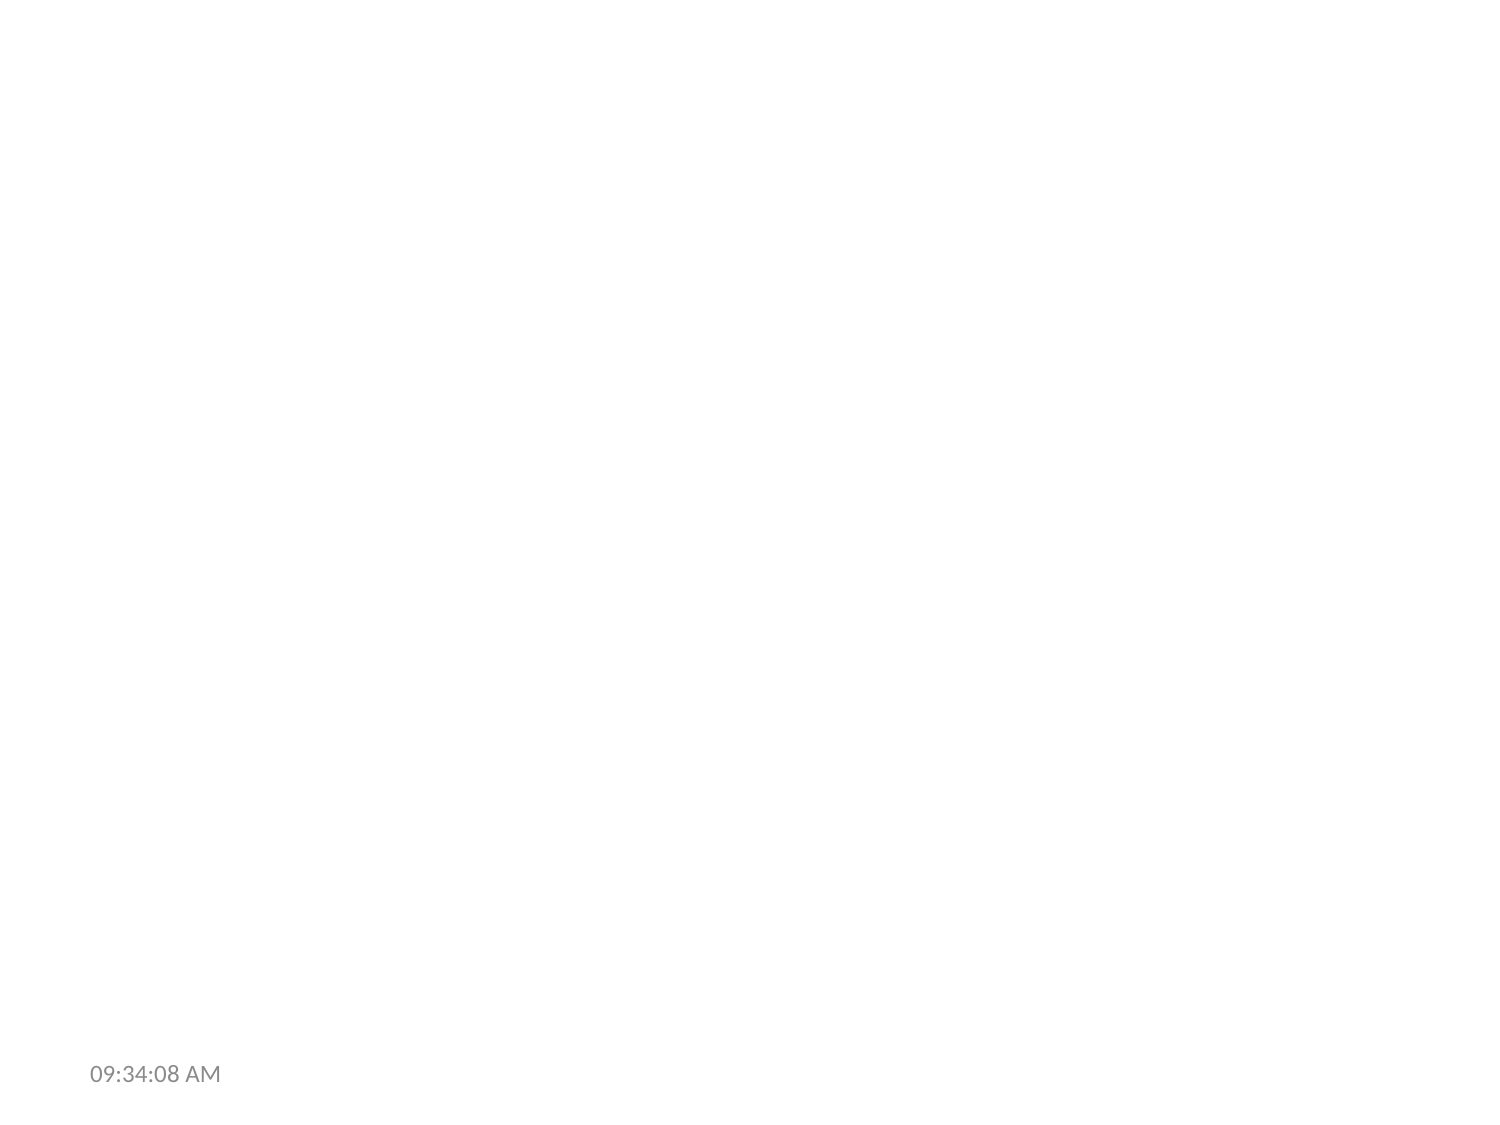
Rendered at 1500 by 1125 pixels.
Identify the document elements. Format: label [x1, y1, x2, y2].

slide_number [75, 1042, 425, 1103]
